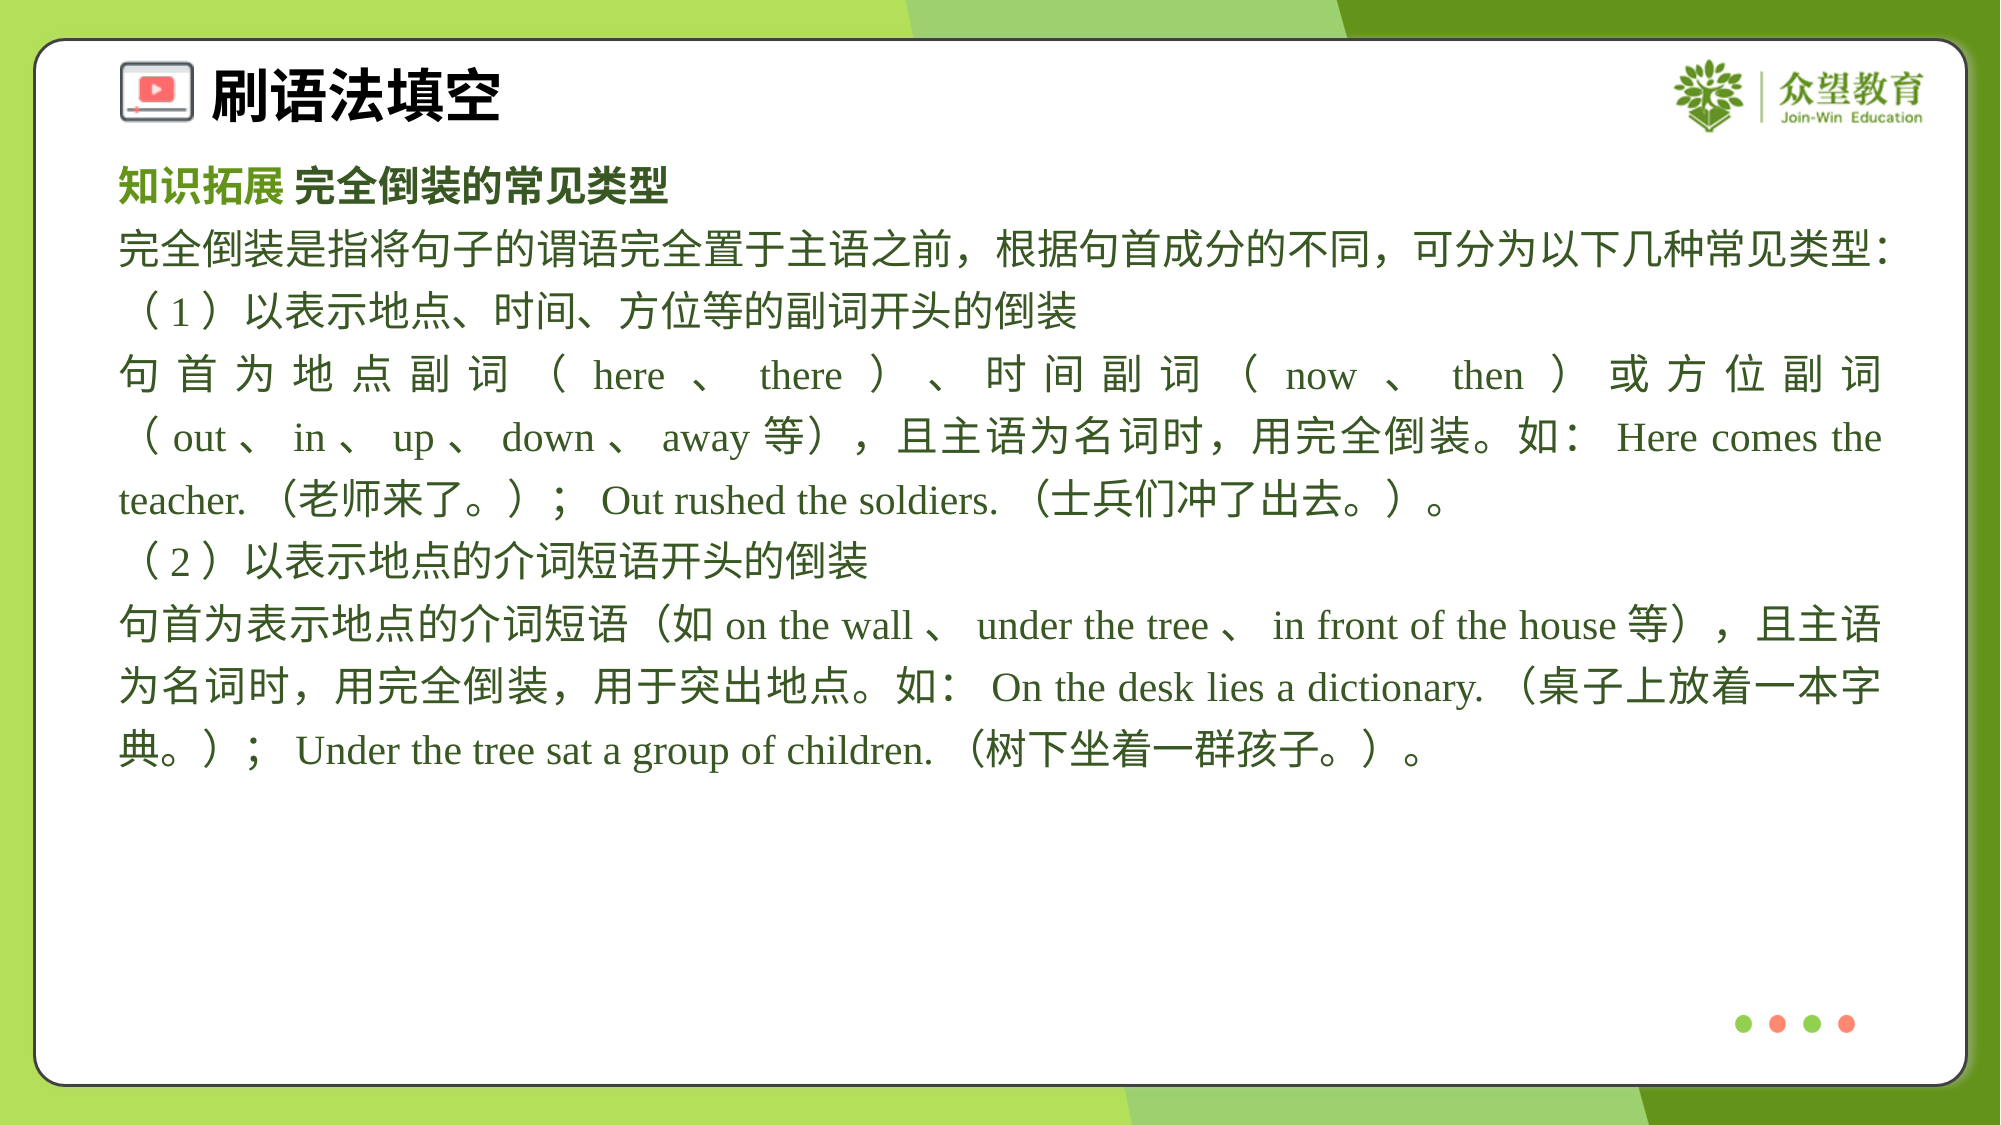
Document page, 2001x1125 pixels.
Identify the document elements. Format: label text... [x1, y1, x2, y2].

text_box 知识拓展 完全倒装的常见类型 完全倒装是指将句子的谓语完全置于主语之前，根据句首成分的不同，可分为以下几种常见类型： （1）以表示地点、时间、方位等的副词开头的倒装 句首为地点副词（here、there）、时间副词（now、then）或方位副词（out、in、up、down、away等），且主语为名词时，用完全倒装。如：Here comes the teacher.（老师来了。）；Out rushed the soldiers.（士兵们冲了出去。）。 （2）以表示地点的介词短语开头的倒装 句首为表示地点的介词短语（如on the wall、under the tree、in front of the house等），且主语为名词时，用完全倒装，用于突出地点。如：On the desk lies a dictionary.（桌子上放着一本字典。）；Under the tree sat a group of children.（树下坐着一群孩子。）。 [118, 147, 1883, 768]
picture [0, 0, 2000, 1125]
